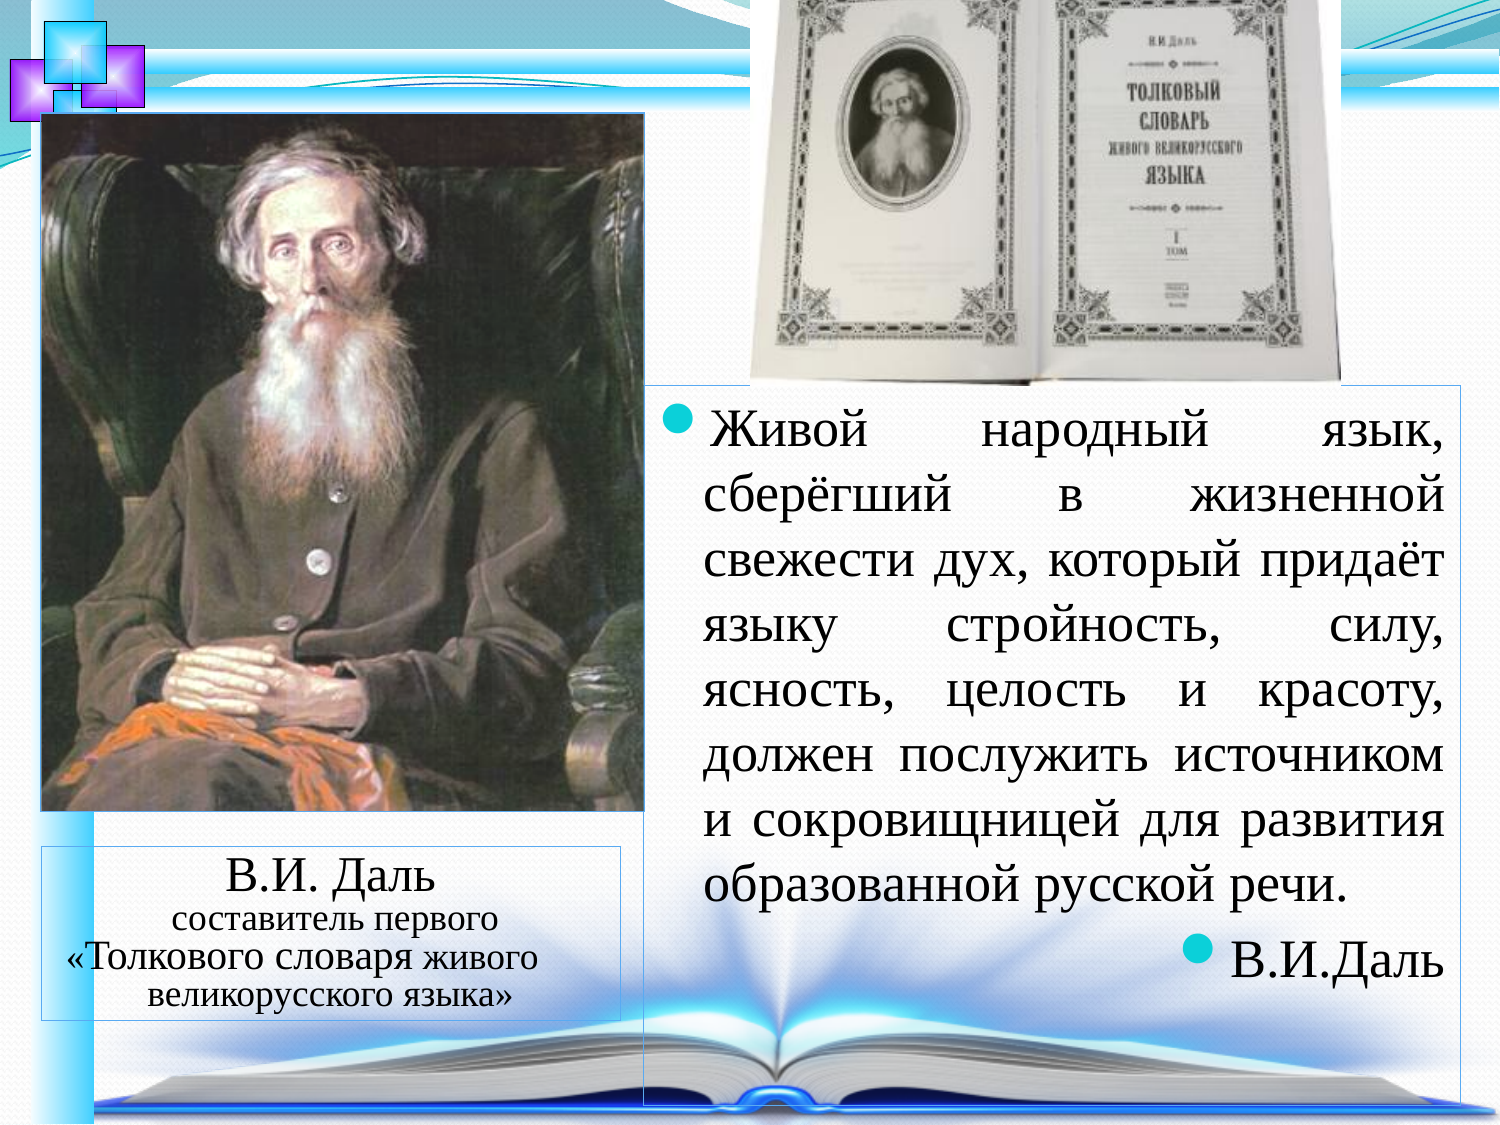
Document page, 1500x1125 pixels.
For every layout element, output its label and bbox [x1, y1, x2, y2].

picture [41, 113, 644, 811]
picture [750, 0, 1341, 386]
text_box [9, 0, 1500, 1124]
